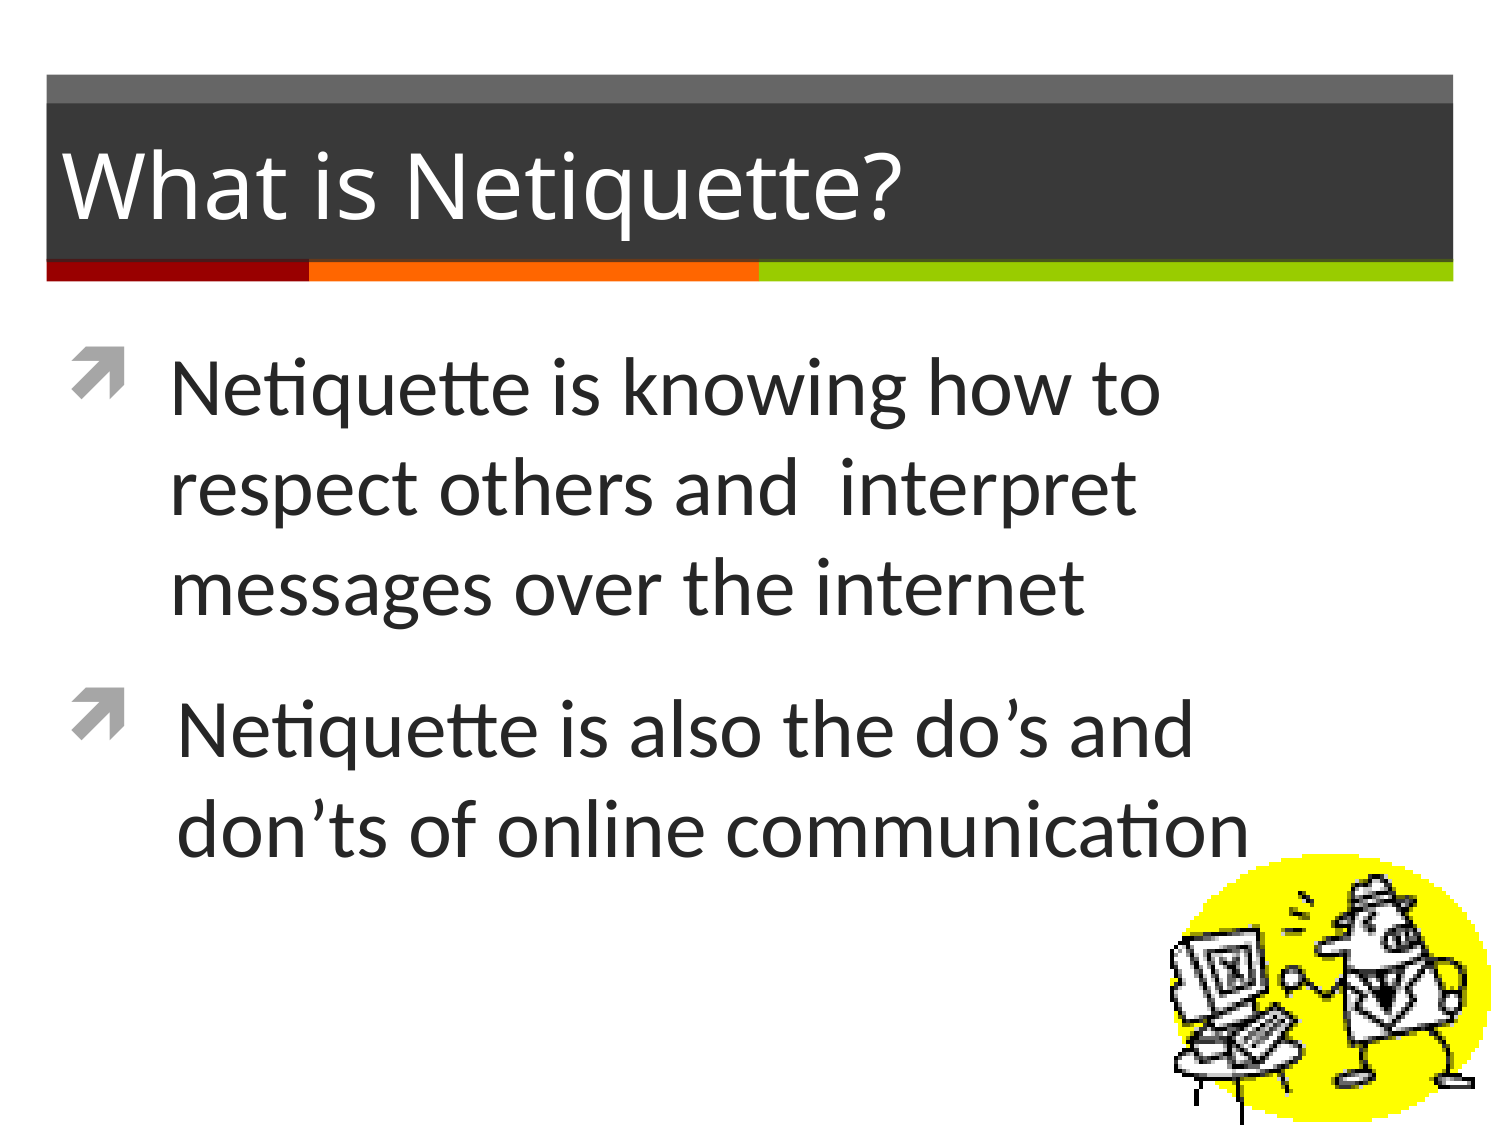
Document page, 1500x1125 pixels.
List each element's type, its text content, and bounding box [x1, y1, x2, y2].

title What is Netiquette? [46, 103, 1454, 263]
picture [1161, 845, 1500, 1125]
list Netiquette is knowing how to respect others and interpret messages over the internet Netiquette is also the do’s and don’ts of online communication [50, 324, 1438, 980]
